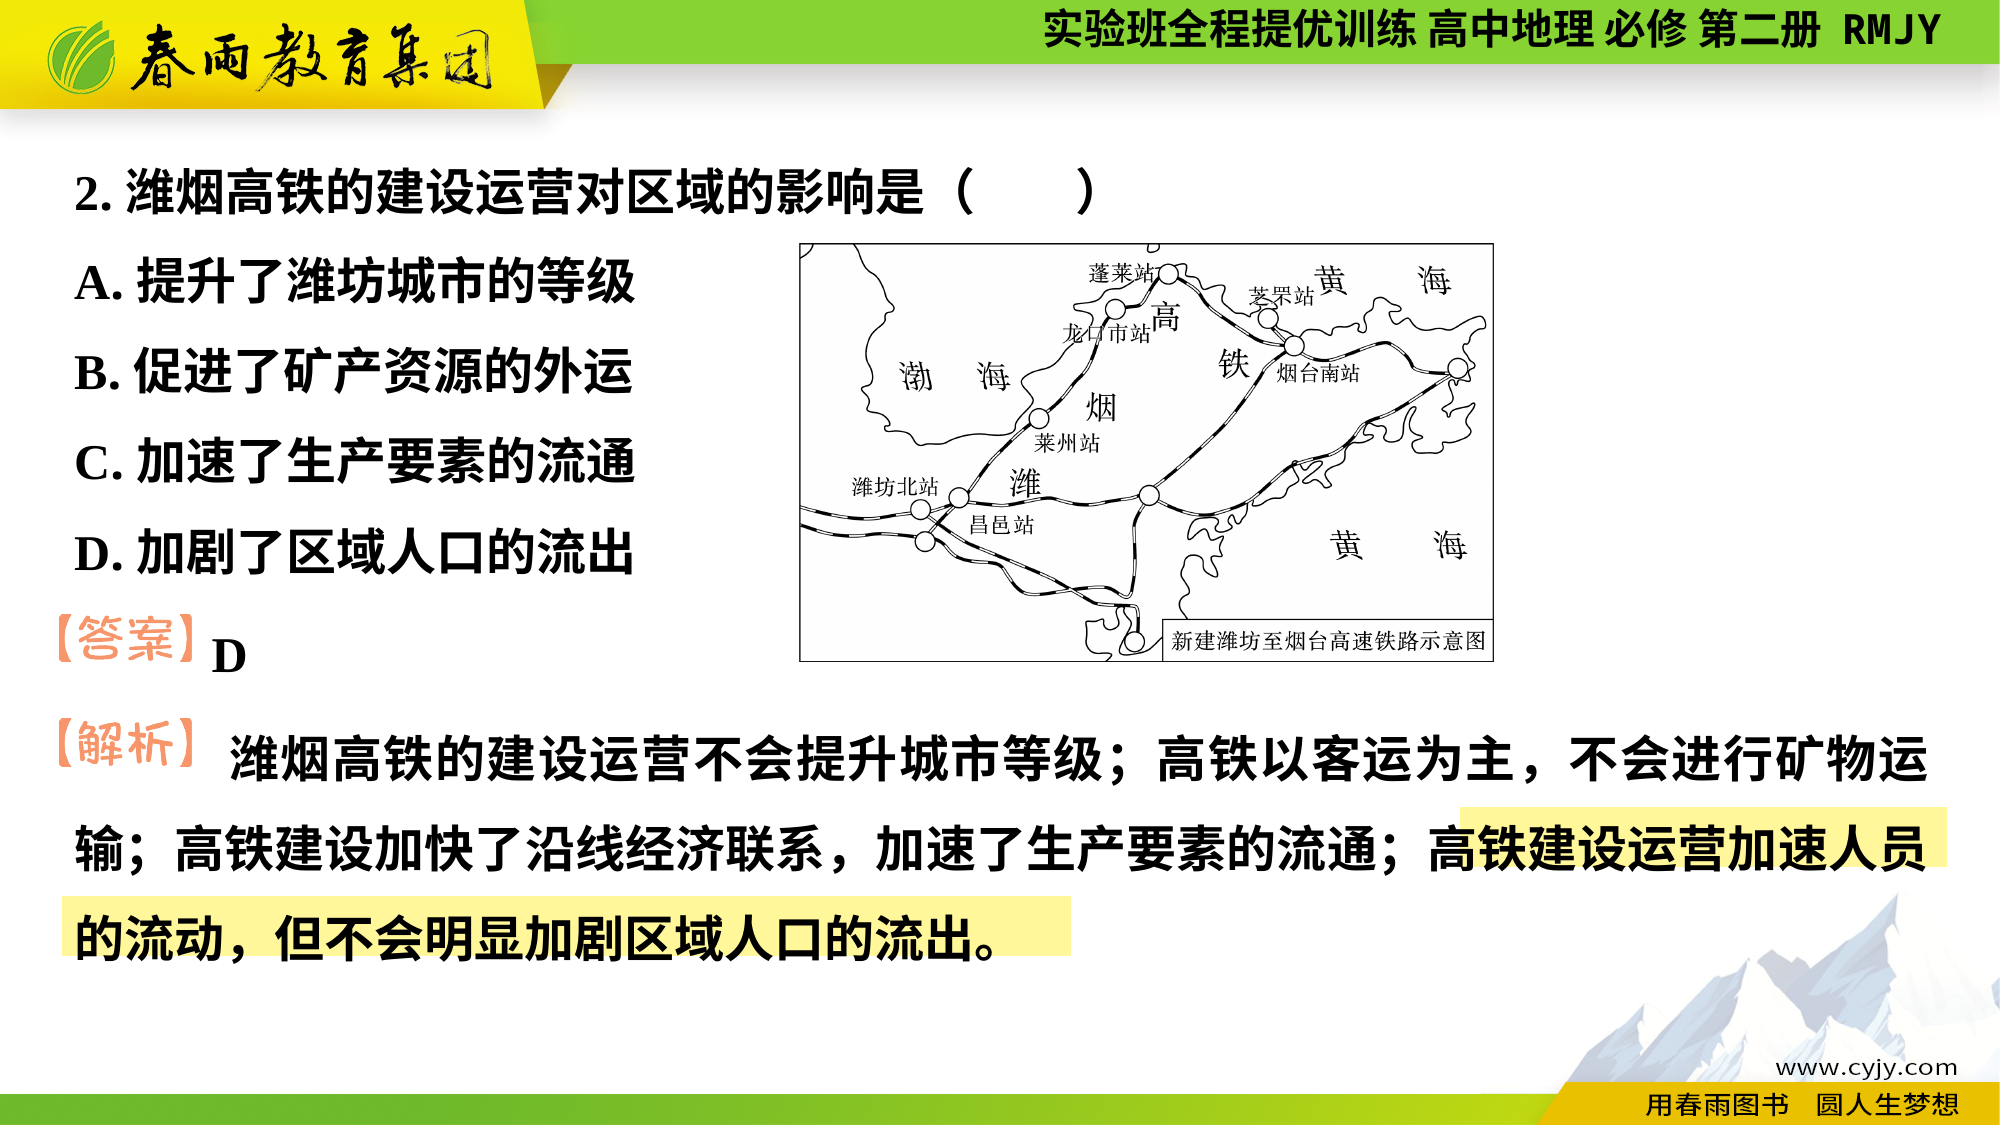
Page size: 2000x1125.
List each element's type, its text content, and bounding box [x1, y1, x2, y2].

list 2.潍烟高铁的建设运营对区域的影响是（ ） A.提升了潍坊城市的等级 B.促进了矿产资源的外运 C.加速了生产要素的流通 D.加剧了区域人口的流出 [59, 122, 1944, 581]
text_box 潍烟高铁的建设运营不会提升城市等级；高铁以客运为主，不会进行矿物运输；高铁建设加快了沿线经济联系，加速了生产要素的流通；高铁建设运营加速人员的流动，但不会明显加剧区域人口的流出。 [59, 689, 1944, 975]
picture [0, 0, 2000, 1125]
text_box D [59, 585, 1944, 689]
